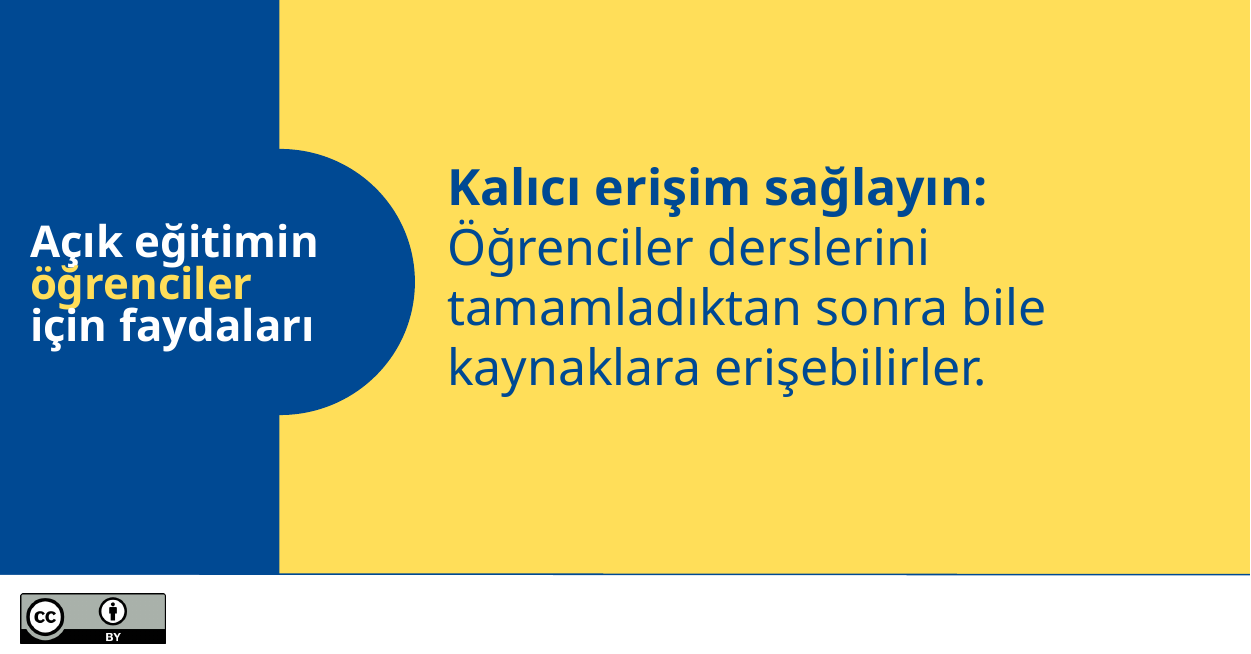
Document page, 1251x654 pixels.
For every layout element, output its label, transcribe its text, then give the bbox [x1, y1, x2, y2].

text_box [167, 148, 415, 416]
text_box Açık eğitimin öğrenciler için faydaları [15, 209, 356, 366]
picture [20, 592, 166, 645]
text_box Kalıcı erişim sağlayın: Öğrenciler derslerini tamamladıktan sonra bile kaynaklara erişebilirler. [432, 140, 1250, 411]
text_box [0, 582, 1250, 654]
text_box [0, 0, 280, 573]
